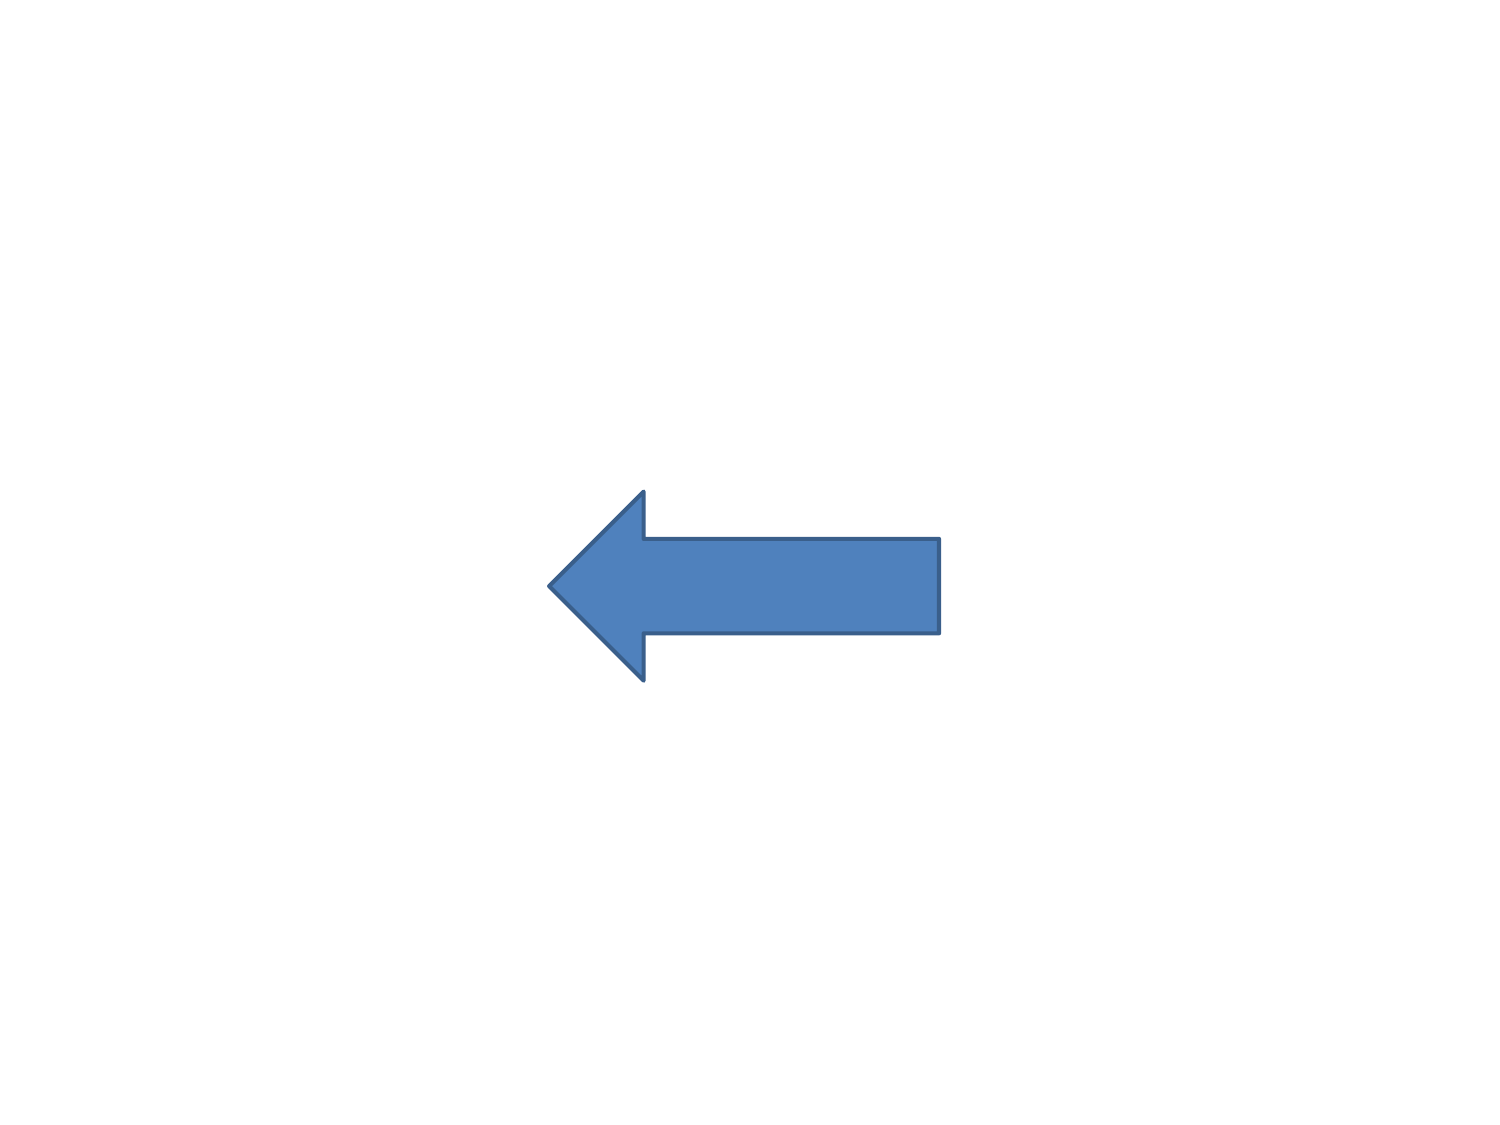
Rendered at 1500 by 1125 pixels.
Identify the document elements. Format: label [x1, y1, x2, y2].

text_box [547, 489, 942, 683]
